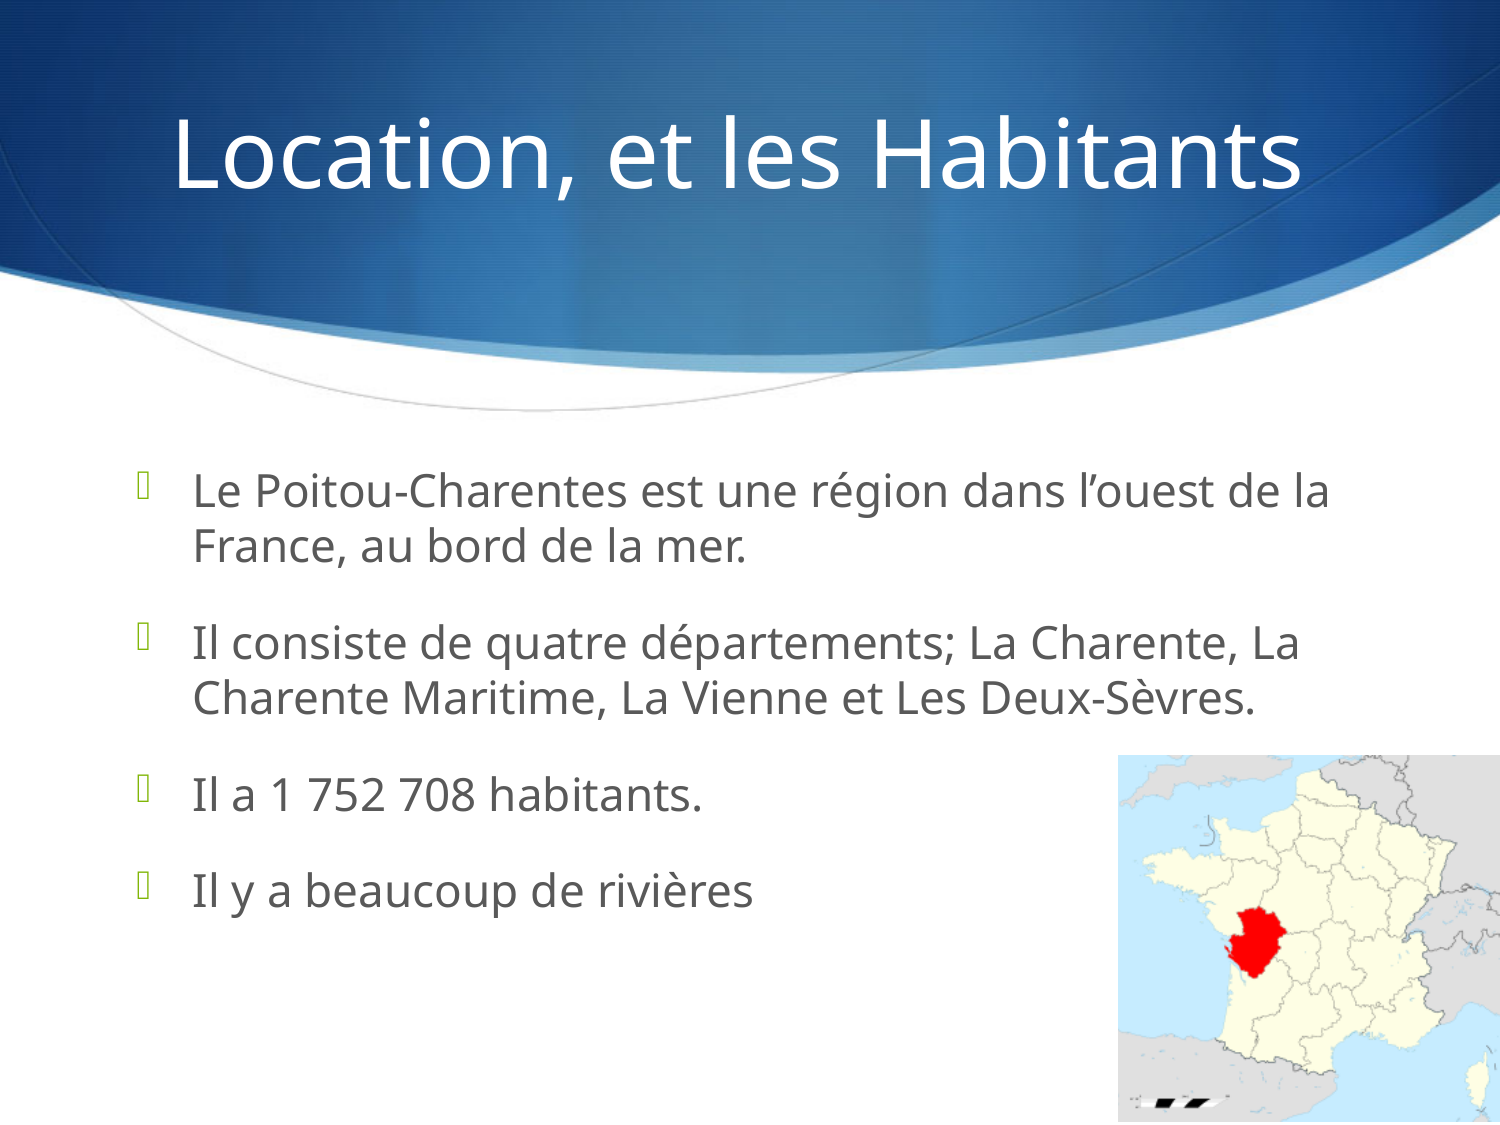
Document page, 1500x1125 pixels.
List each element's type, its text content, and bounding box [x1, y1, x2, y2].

list Le Poitou-Charentes est une région dans l’ouest de la France, au bord de la mer. Il consiste de quatre départements; La Charente, La Charente Maritime, La Vienne et Les Deux-Sèvres. Il a 1 752 708 habitants. Il y a beaucoup de rivières [121, 454, 1379, 991]
picture [0, 0, 1500, 1125]
title Location, et les Habitants [75, 56, 1425, 245]
